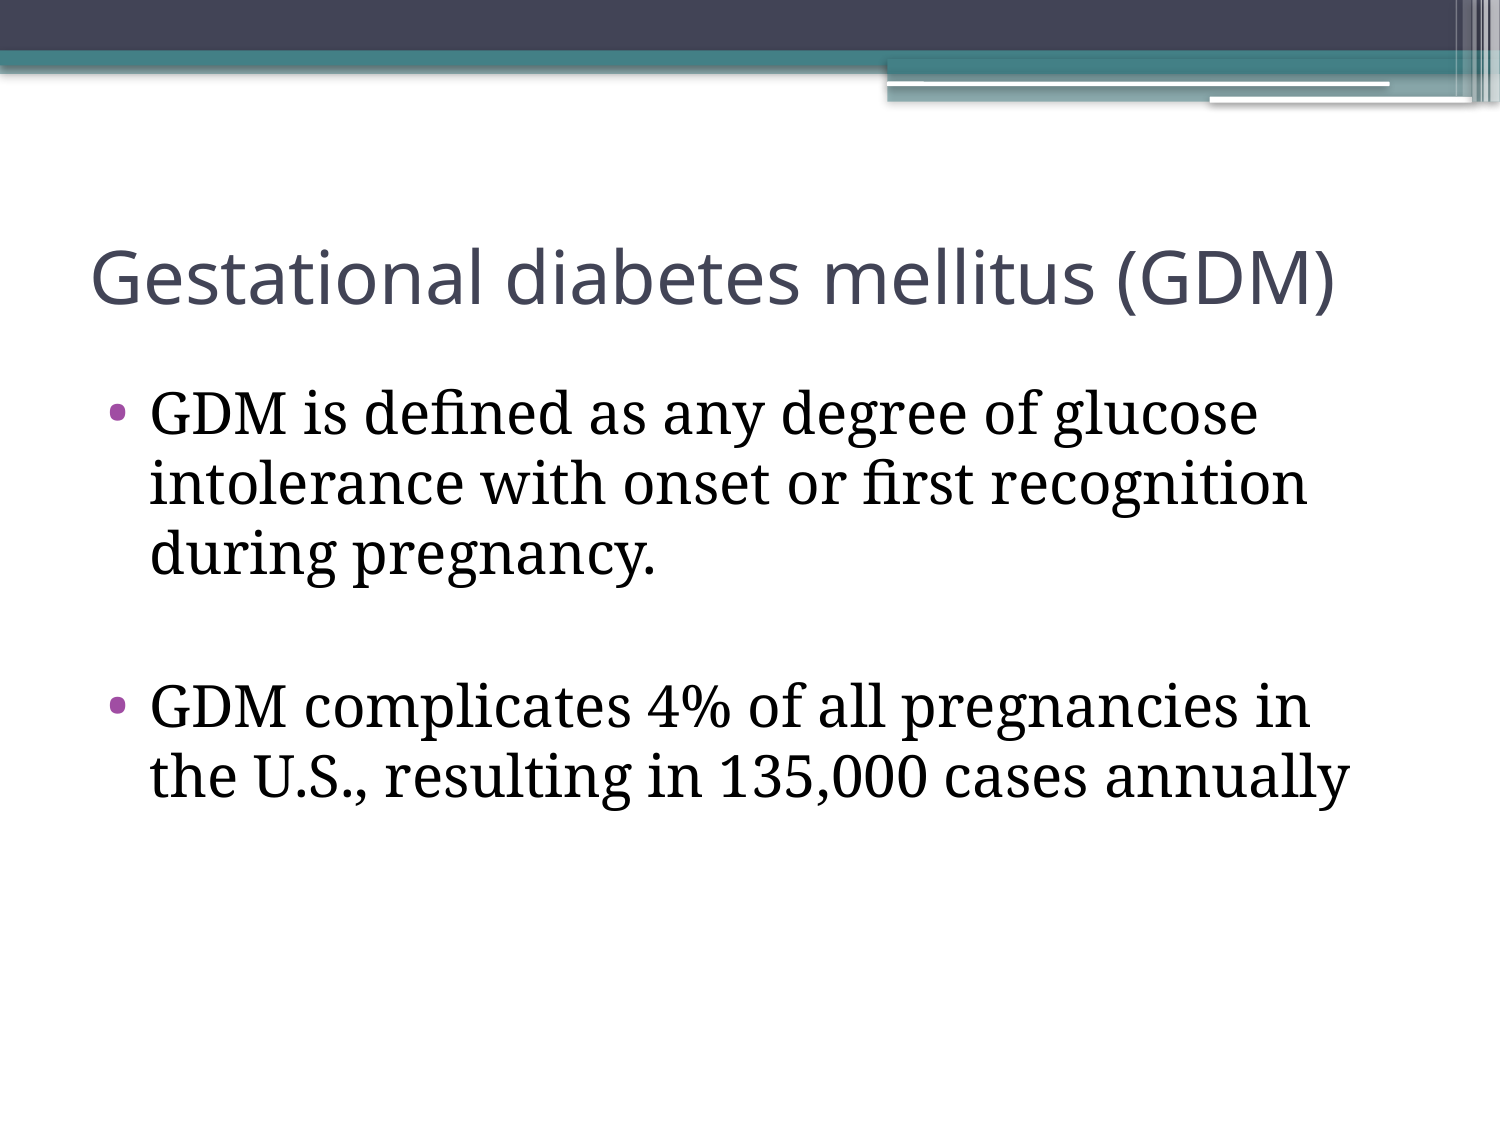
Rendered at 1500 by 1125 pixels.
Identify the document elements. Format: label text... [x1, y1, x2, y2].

title Gestational diabetes mellitus (GDM) [75, 187, 1425, 363]
list GDM is defined as any degree of glucose intolerance with onset or first recognition during pregnancy. GDM complicates 4% of all pregnancies in the U.S., resulting in 135,000 cases annually [75, 368, 1425, 1079]
